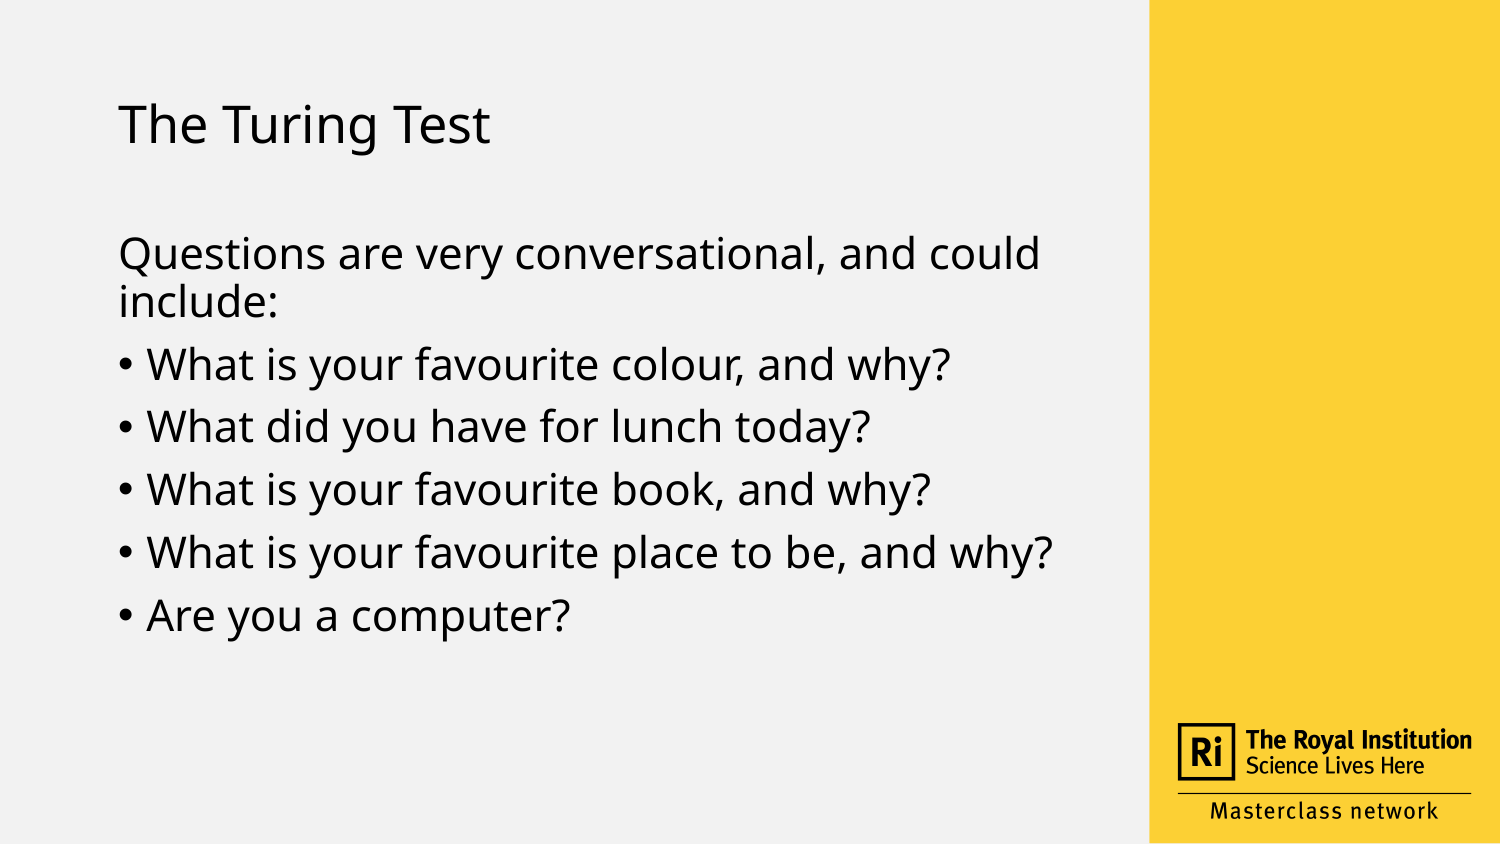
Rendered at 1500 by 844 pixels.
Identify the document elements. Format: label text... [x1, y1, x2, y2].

list Questions are very conversational, and could include: What is your favourite colour, and why? What did you have for lunch today? What is your favourite book, and why? What is your favourite place to be, and why? Are you a computer? [103, 224, 1128, 760]
title The Turing Test [103, 44, 1397, 208]
picture [1149, 702, 1500, 844]
